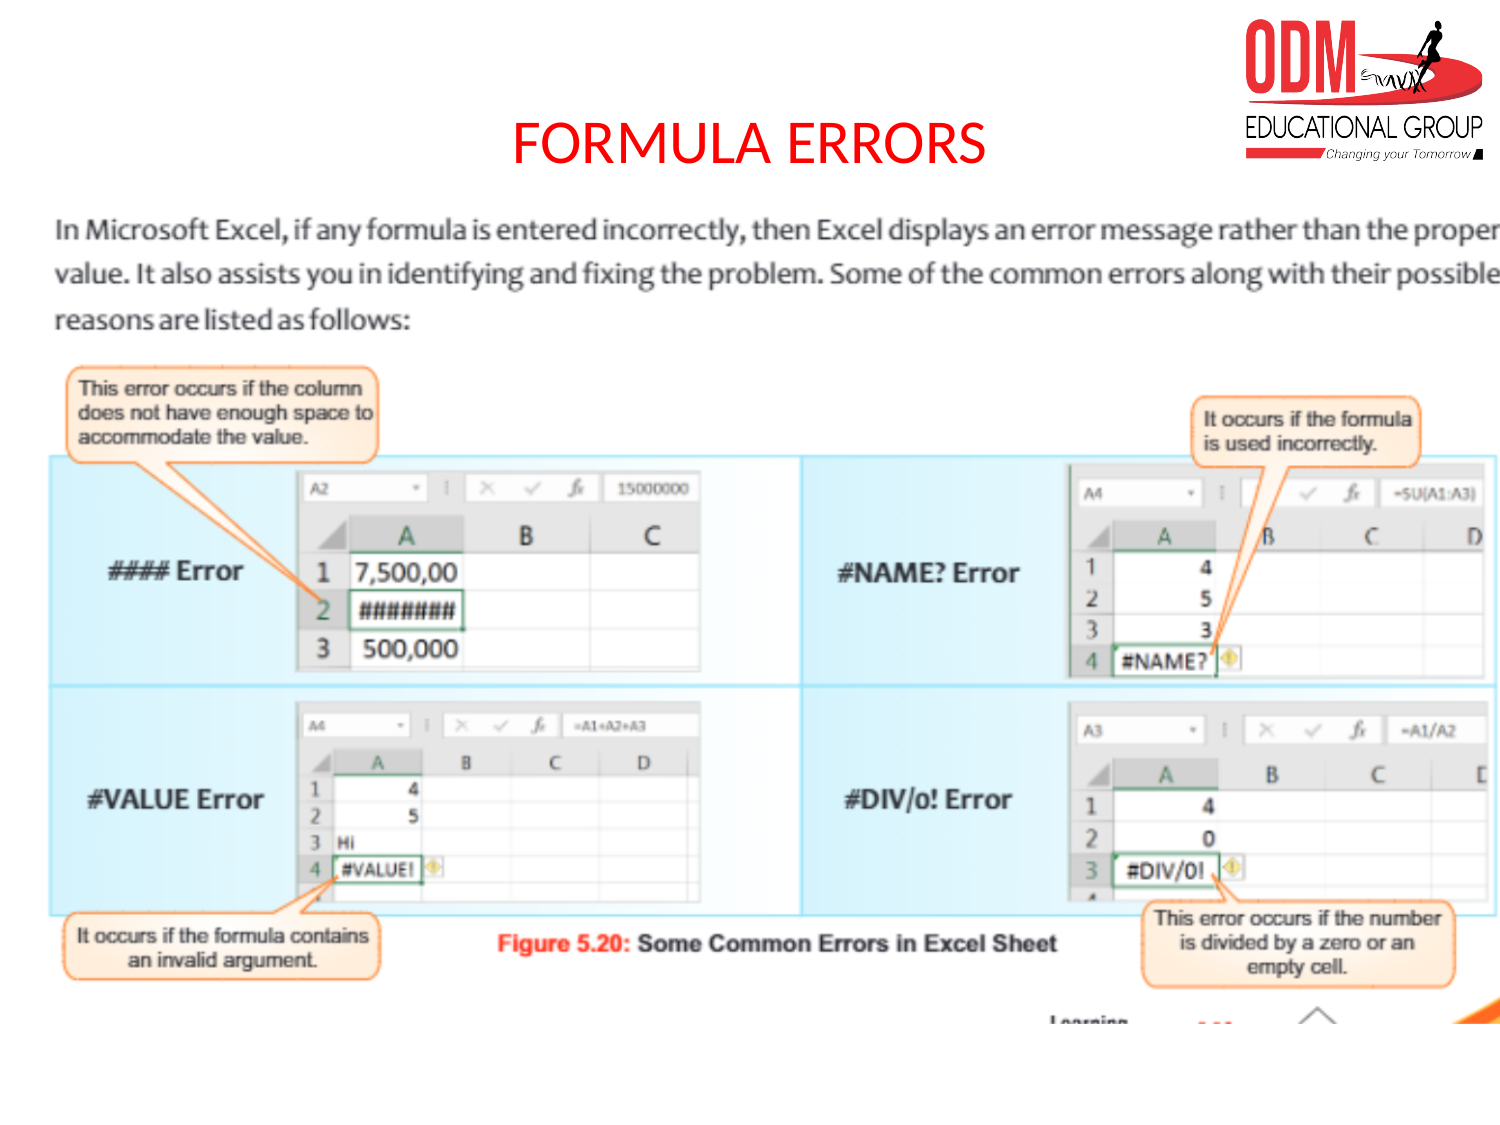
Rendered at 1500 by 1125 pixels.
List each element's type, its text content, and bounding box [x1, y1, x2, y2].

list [0, 184, 1500, 1024]
picture [1245, 18, 1483, 162]
title FORMULA ERRORS [75, 45, 1425, 182]
